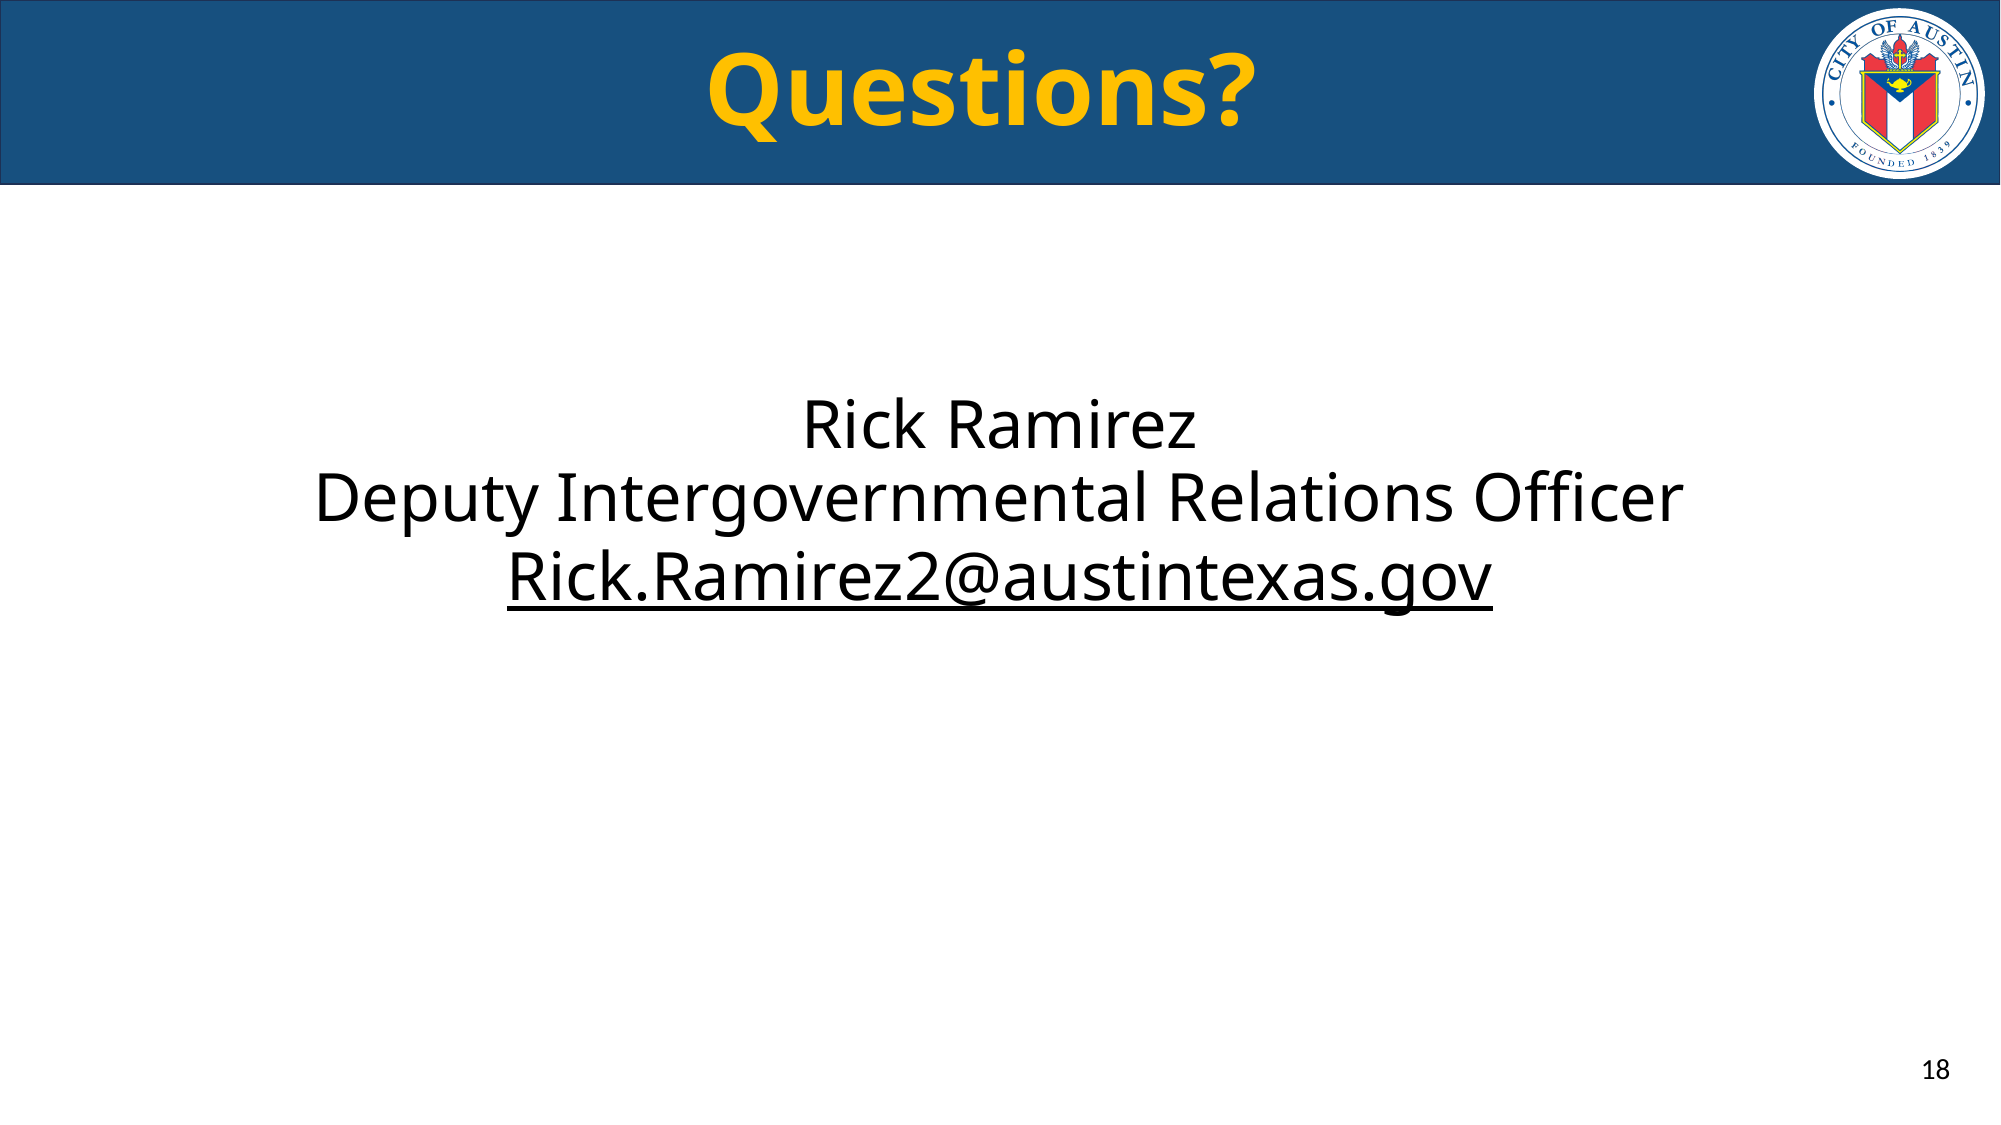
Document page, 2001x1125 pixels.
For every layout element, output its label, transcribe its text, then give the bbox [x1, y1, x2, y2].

list Rick Ramirez Deputy Intergovernmental Relations Officer Rick.Ramirez2@austintexas.gov [137, 383, 1863, 891]
title Questions? [15, 8, 1741, 178]
slide_number 17 [1515, 1042, 1966, 1103]
picture [1822, 16, 1978, 172]
